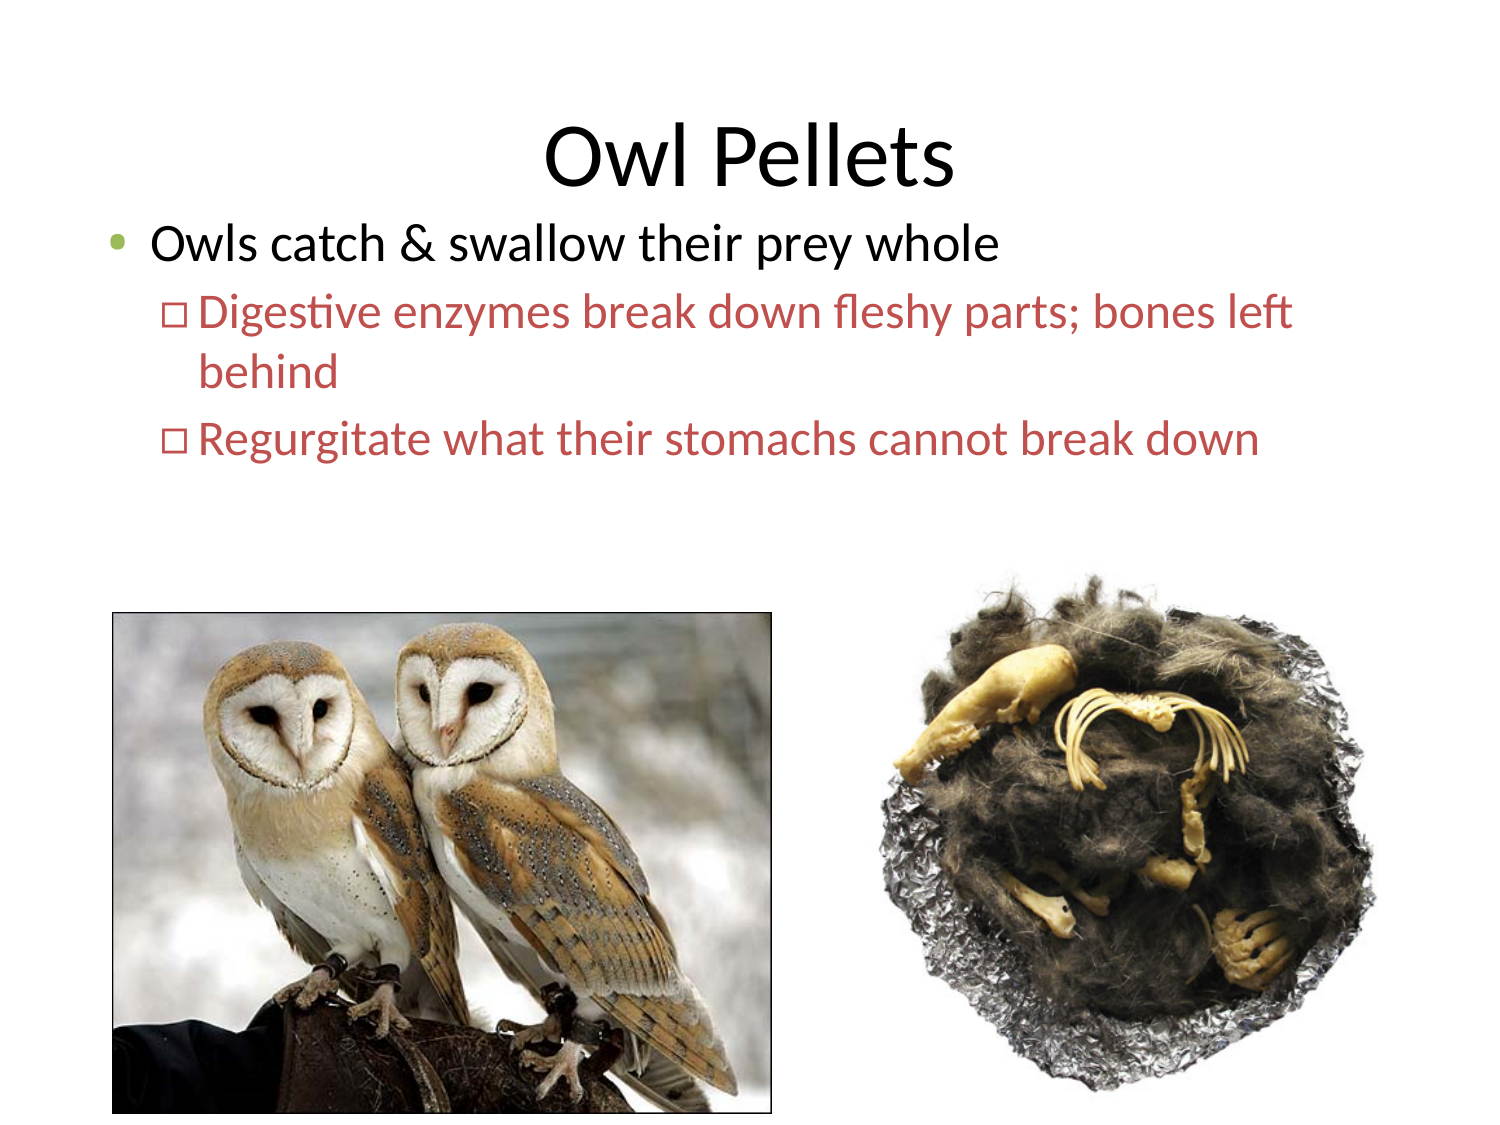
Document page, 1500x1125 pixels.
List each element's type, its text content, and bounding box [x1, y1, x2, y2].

title Owl Pellets [75, 62, 1425, 199]
text_box Owls catch & swallow their prey whole Digestive enzymes break down fleshy parts; bones left behind Regurgitate what their stomachs cannot break down [74, 199, 1425, 588]
picture [869, 562, 1388, 1102]
picture [112, 612, 773, 1114]
